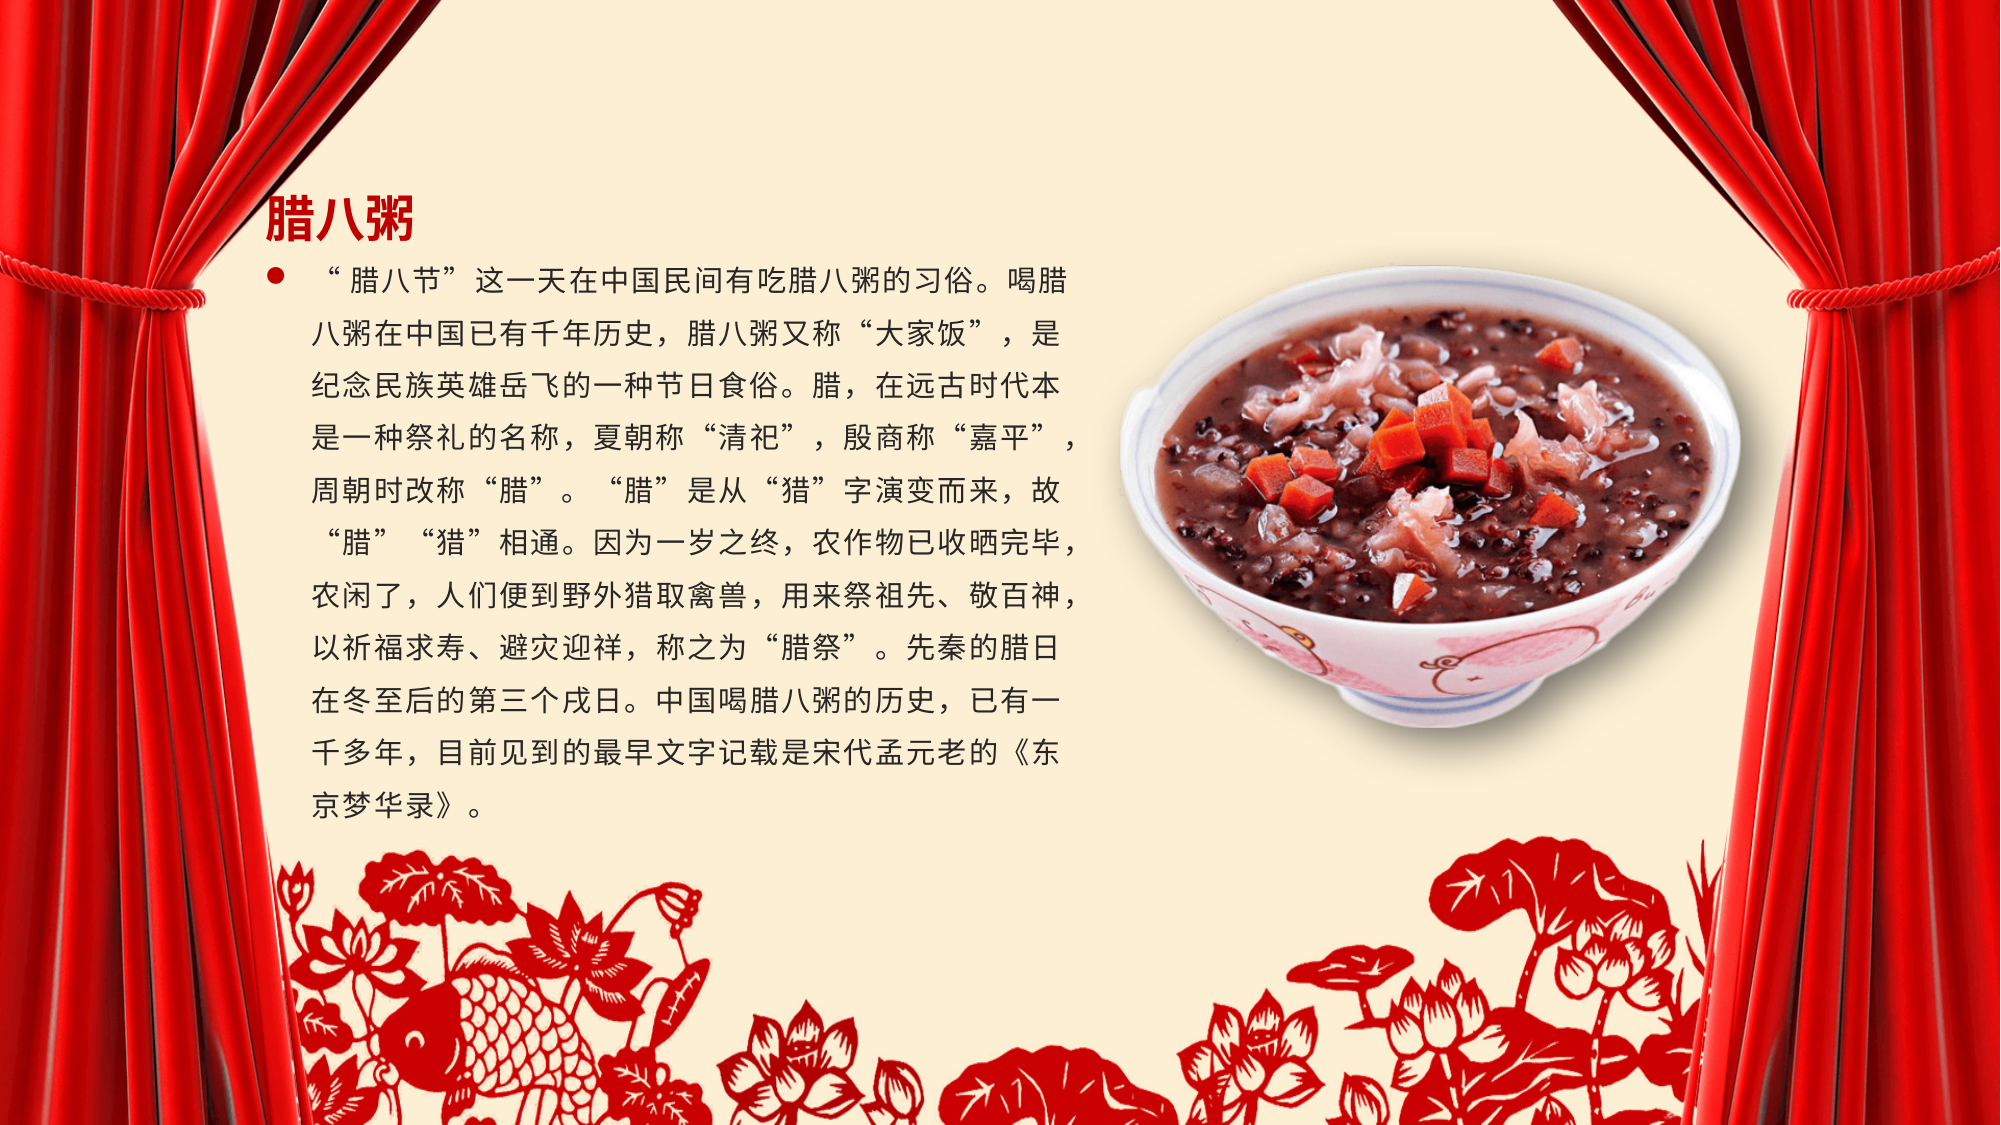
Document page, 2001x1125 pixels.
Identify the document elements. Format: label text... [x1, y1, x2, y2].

text_box 腊八粥 [250, 161, 431, 255]
text_box “腊八节”这一天在中国民间有吃腊八粥的习俗。喝腊八粥在中国已有千年历史，腊八粥又称“大家饭”，是纪念民族英雄岳飞的一种节日食俗。腊，在远古时代本是一种祭礼的名称，夏朝称“清祀”，殷商称“嘉平”，周朝时改称“腊”。“腊”是从“猎”字演变而来，故“腊”“猎”相通。因为一岁之终，农作物已收晒完毕，农闲了，人们便到野外猎取禽兽，用来祭祖先、敬百神，以祈福求寿、避灾迎祥，称之为“腊祭”。先秦的腊日在冬至后的第三个戌日。中国喝腊八粥的历史，已有一千多年，目前见到的最早文字记载是宋代孟元老的《东京梦华录》。 [250, 237, 1092, 830]
picture [0, 0, 2000, 1125]
